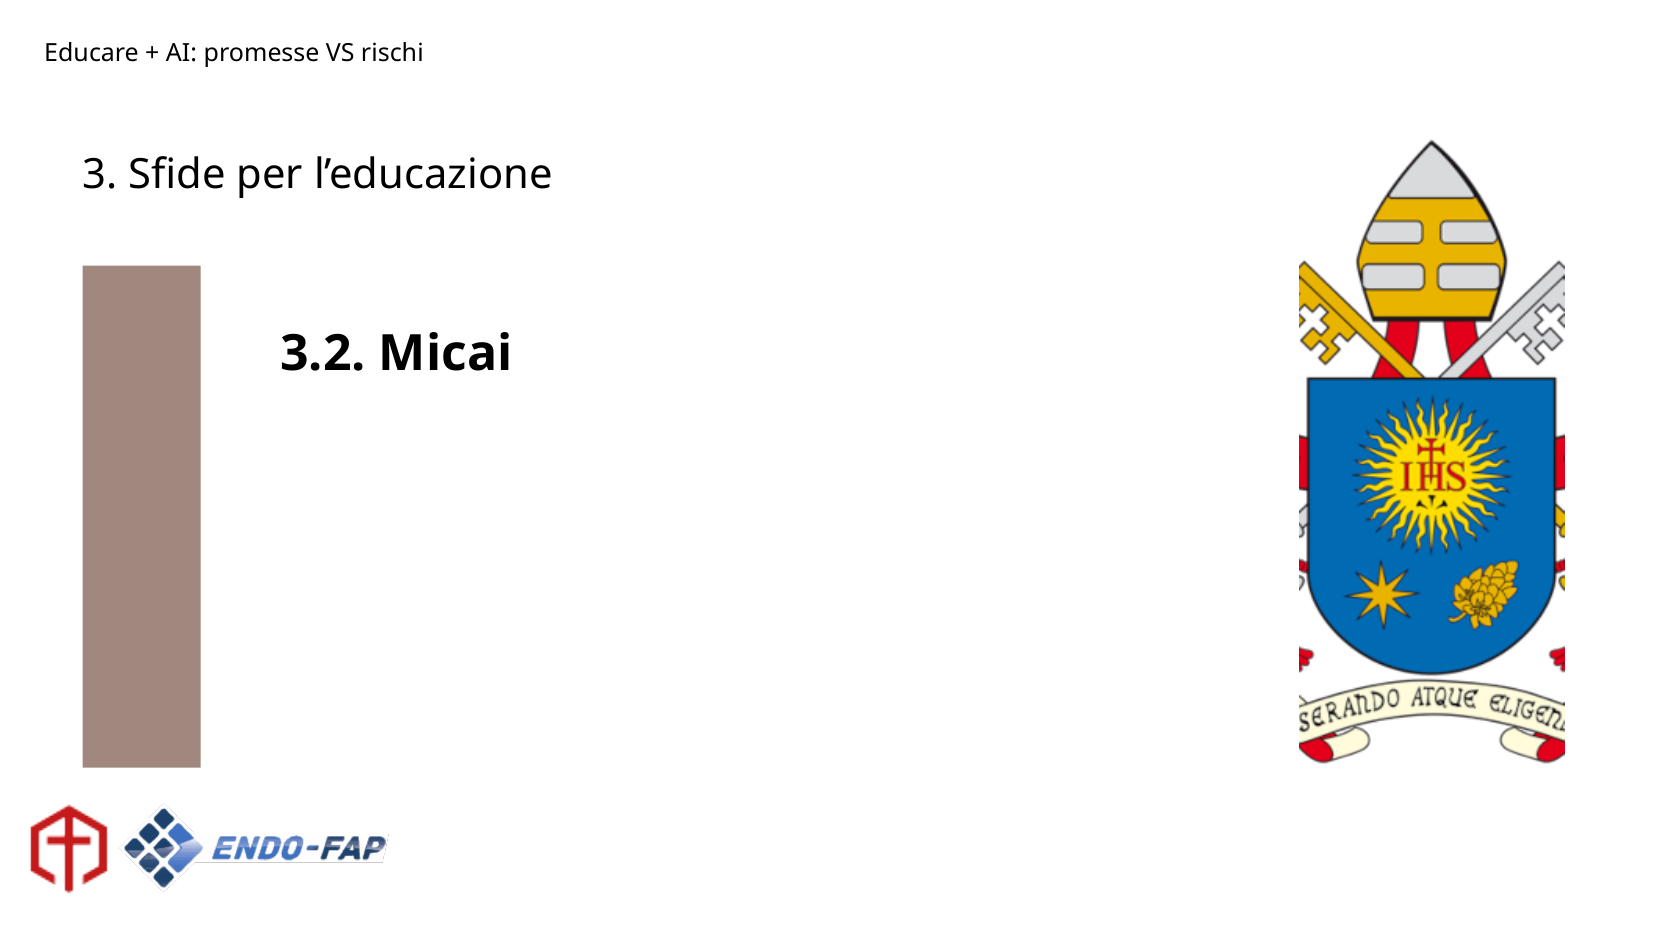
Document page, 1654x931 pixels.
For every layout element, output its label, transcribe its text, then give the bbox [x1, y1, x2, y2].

picture [29, 803, 110, 896]
title 3. Sfide per l’educazione [82, 135, 1205, 208]
text_box 3.2. Micai [265, 312, 1181, 389]
picture [118, 803, 393, 892]
picture [1298, 135, 1566, 768]
